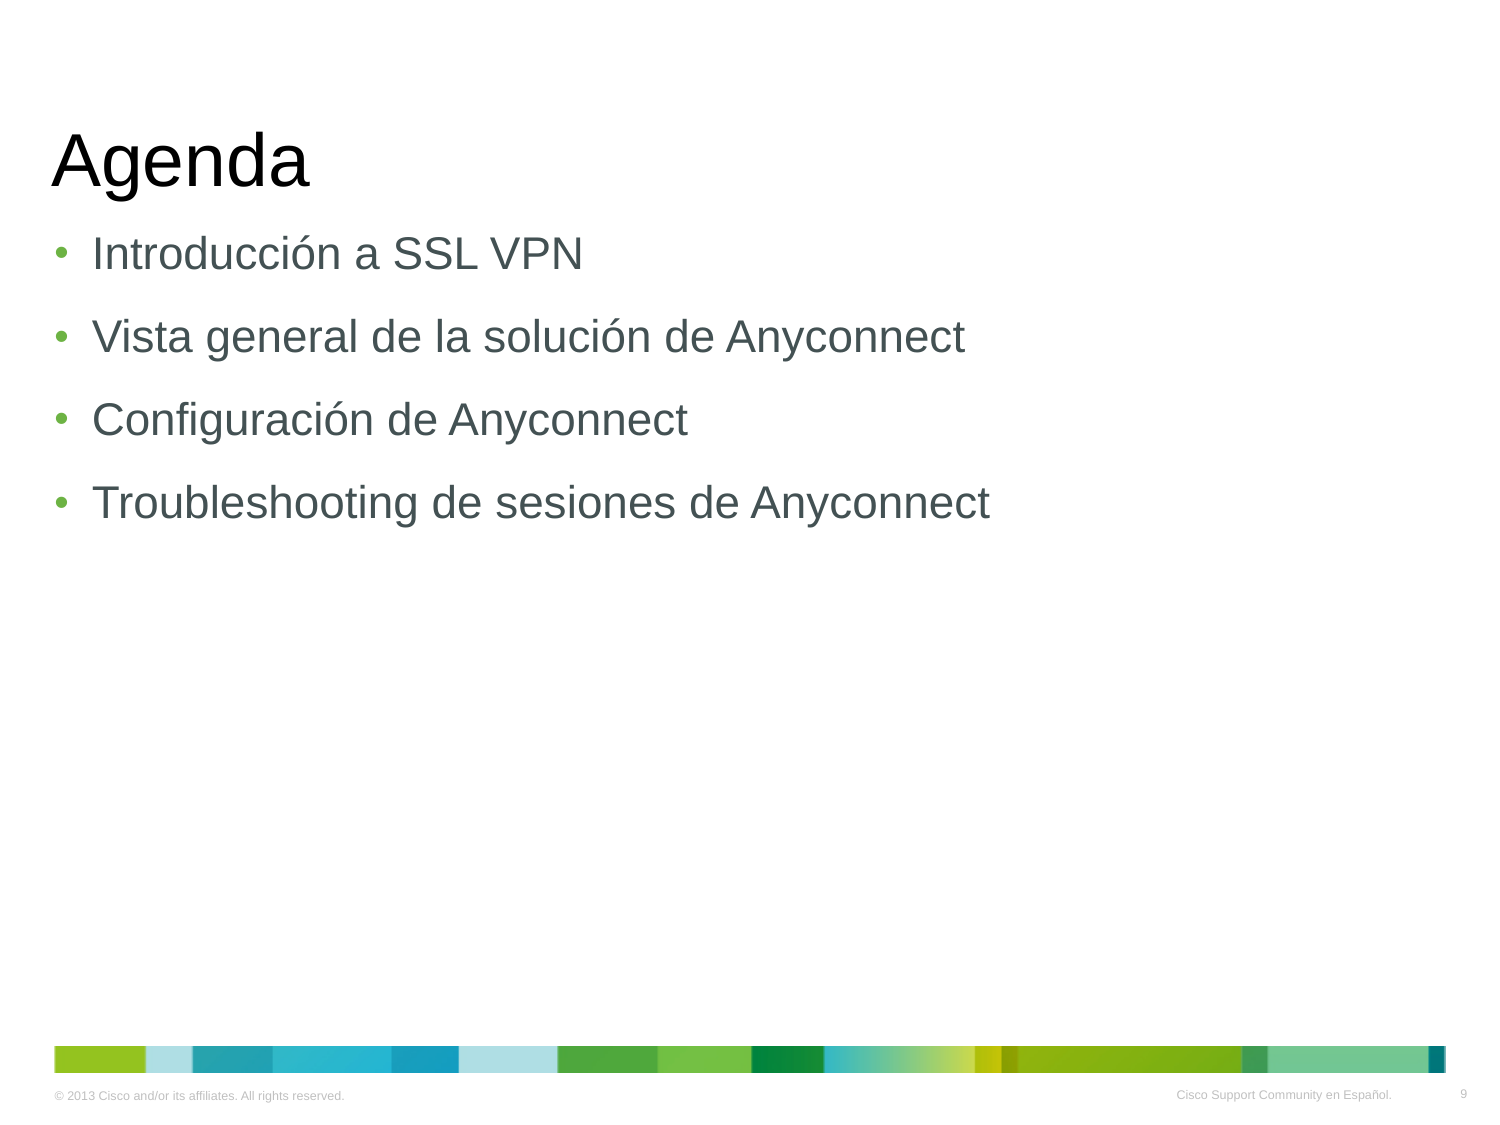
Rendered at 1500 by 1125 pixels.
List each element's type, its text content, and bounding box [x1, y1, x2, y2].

picture [54, 1046, 1446, 1073]
list Introducción a SSL VPN Vista general de la solución de Anyconnect Configuración de Anyconnect Troubleshooting de sesiones de Anyconnect [39, 220, 1447, 1035]
title Agenda [37, 70, 1447, 209]
